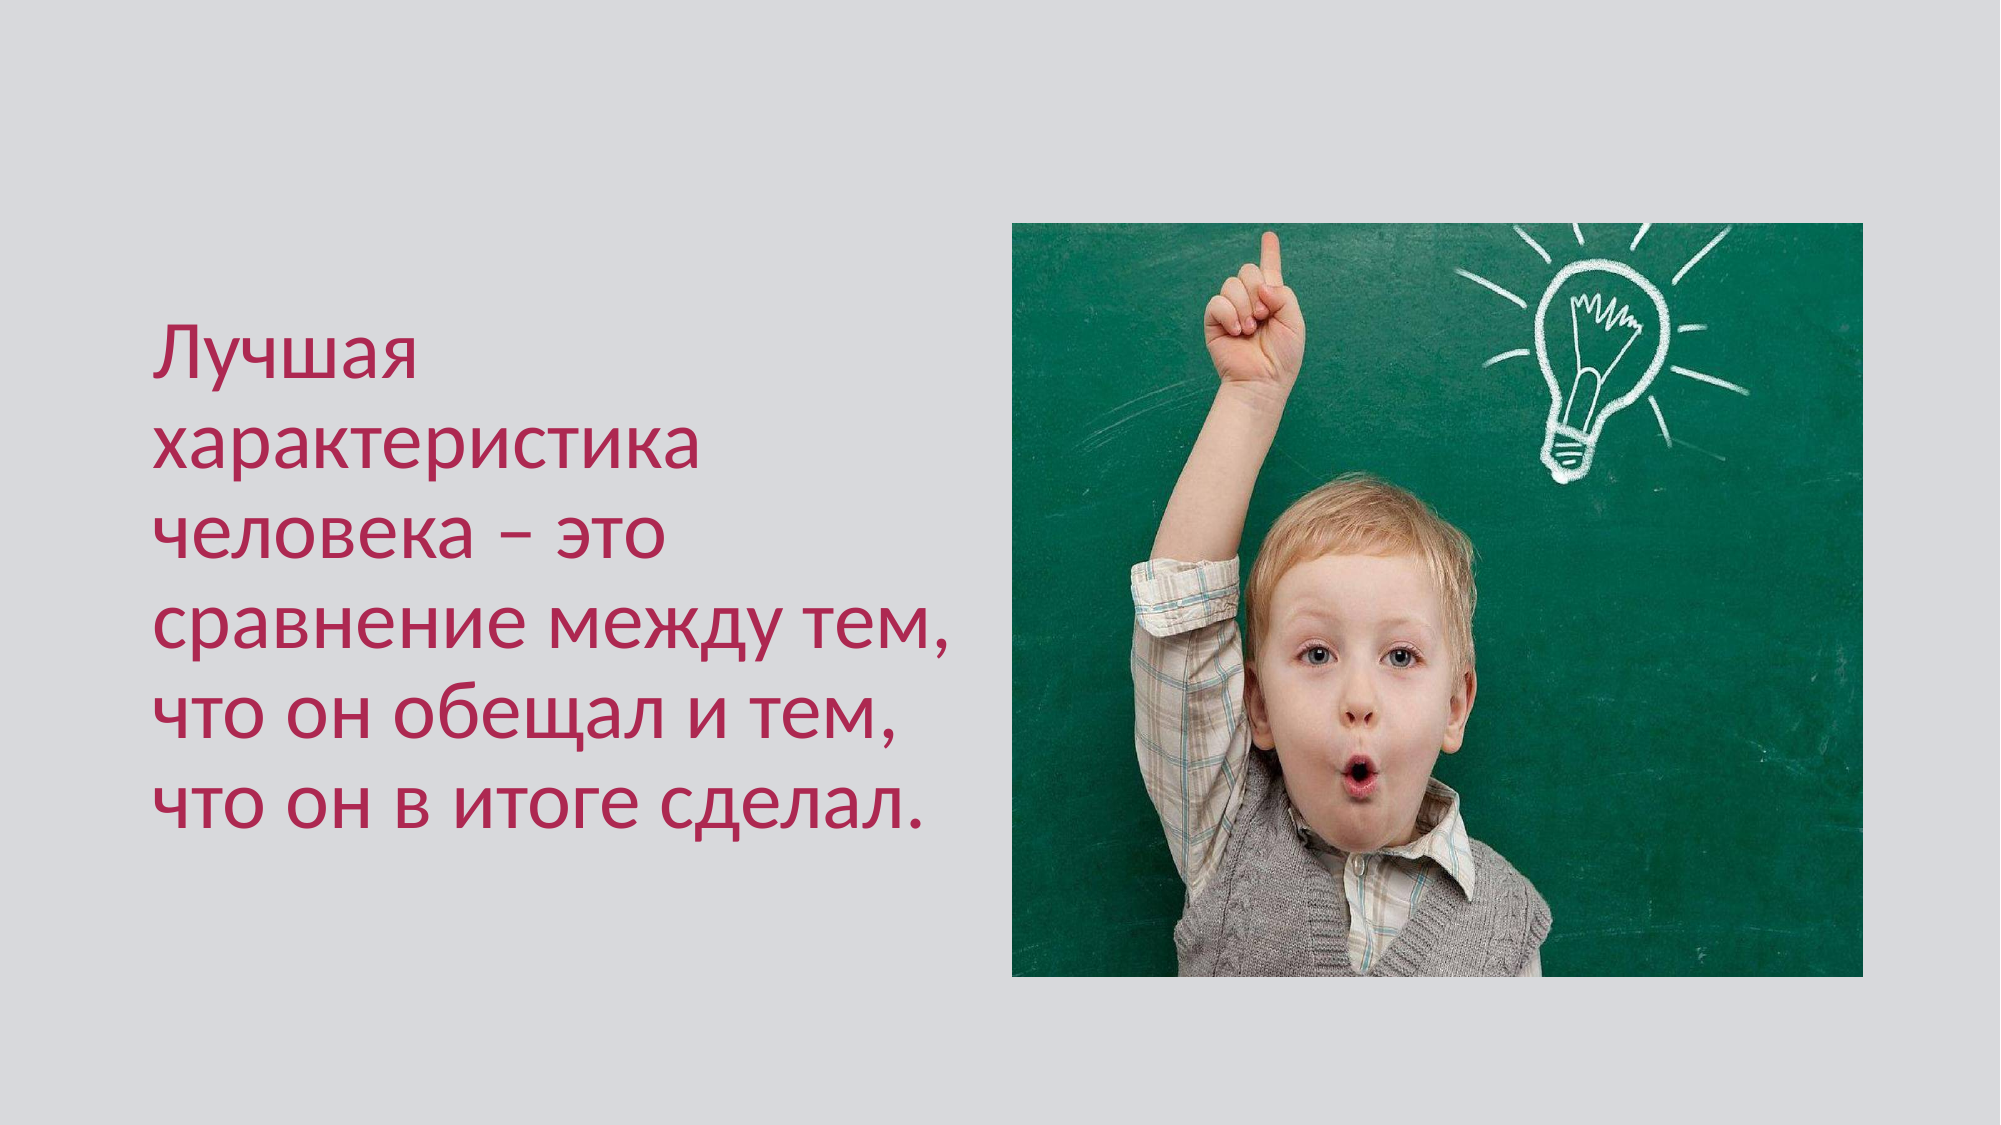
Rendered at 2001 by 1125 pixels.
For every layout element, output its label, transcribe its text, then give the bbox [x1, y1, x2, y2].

list Лучшая характеристика человека – это сравнение между тем, что он обещал и тем, что он в итоге сделал. [137, 299, 988, 1014]
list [1012, 223, 1863, 977]
